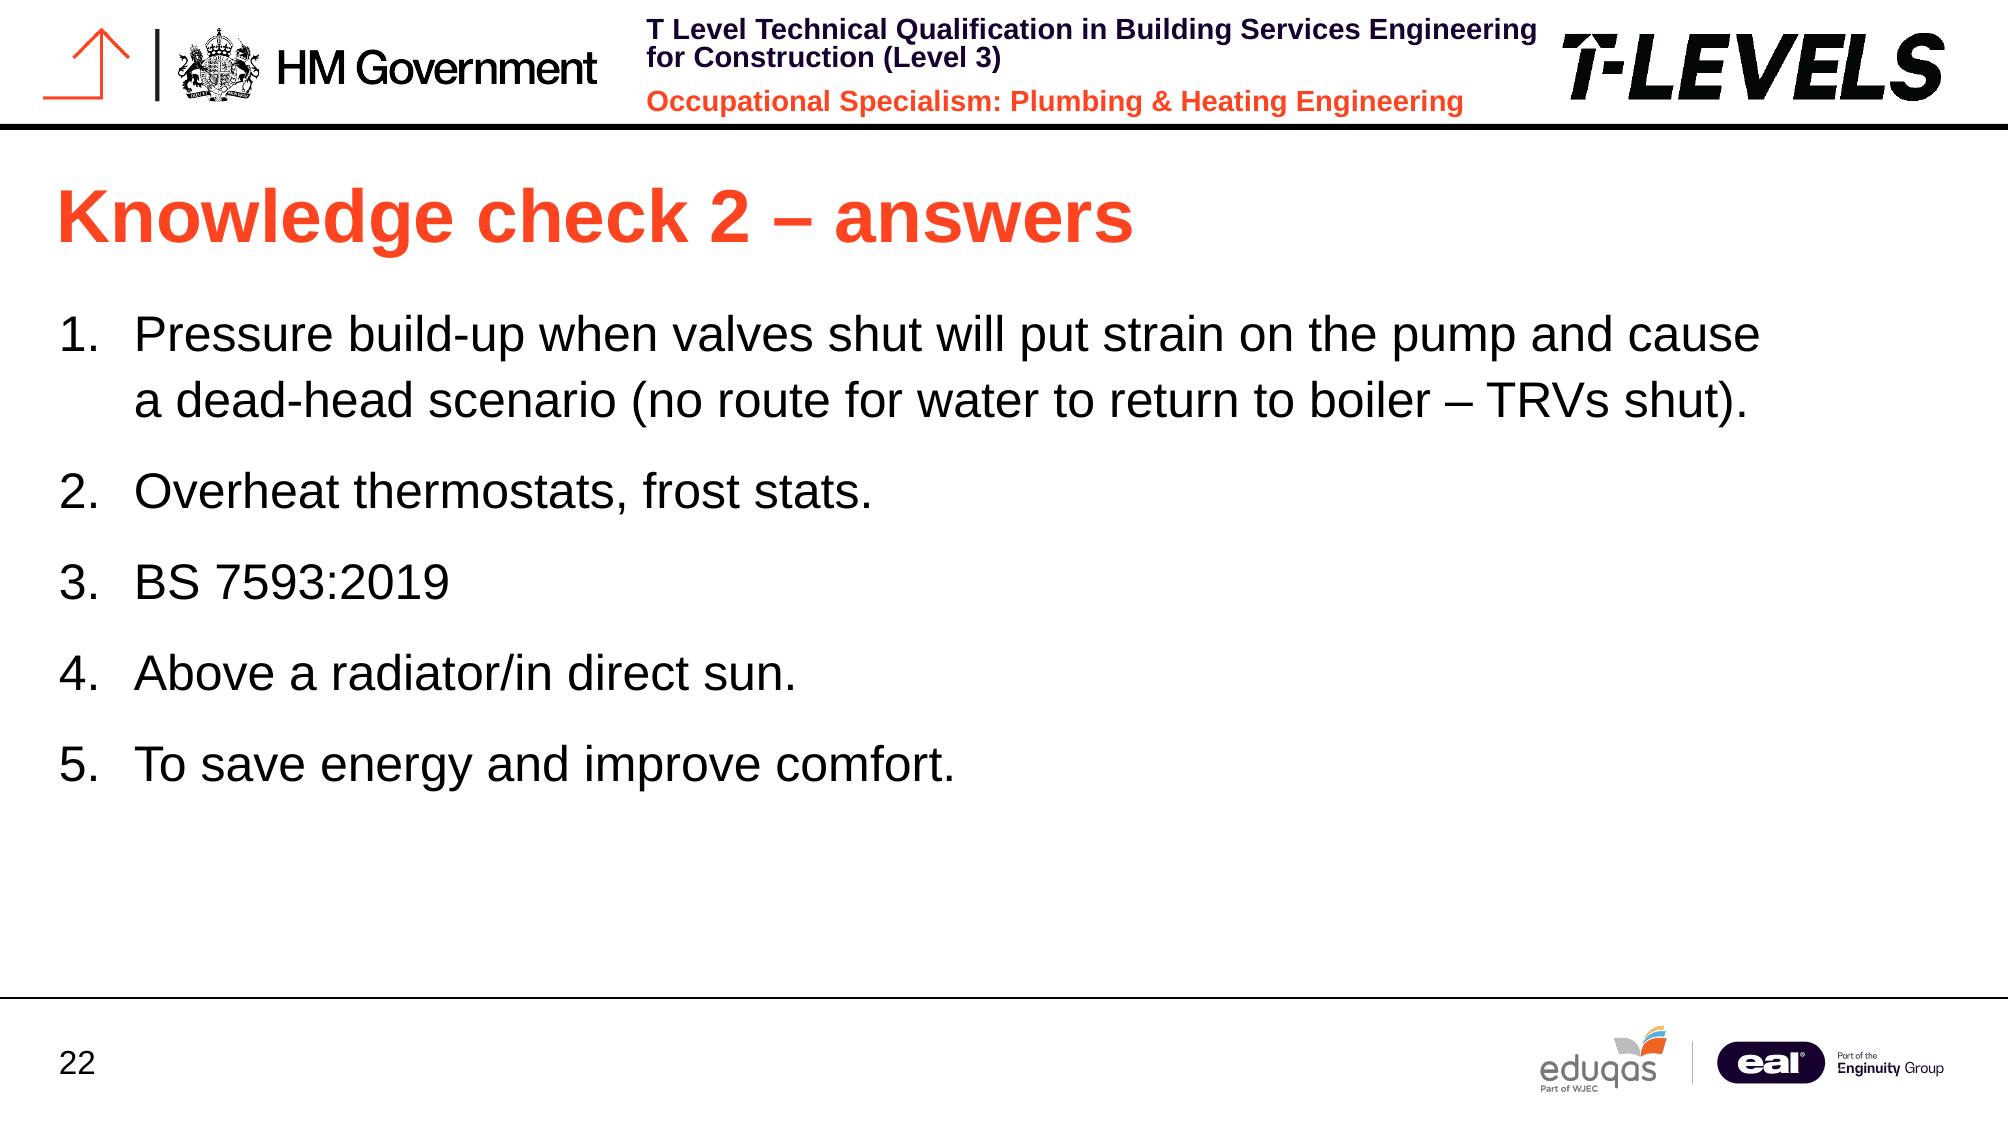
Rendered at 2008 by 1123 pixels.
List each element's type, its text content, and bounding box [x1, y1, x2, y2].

picture [1543, 25, 1964, 108]
picture [38, 27, 136, 100]
picture [1535, 1021, 1949, 1097]
picture [155, 28, 597, 102]
title Knowledge check 2 – answers [41, 111, 1949, 314]
list Pressure build-up when valves shut will put strain on the pump and cause a dead-head scenario (no route for water to return to boiler – TRVs shut). Overheat thermostats, frost stats. BS 7593:2019 Above a radiator/in direct sun. To save energy and improve comfort. [59, 295, 1766, 948]
